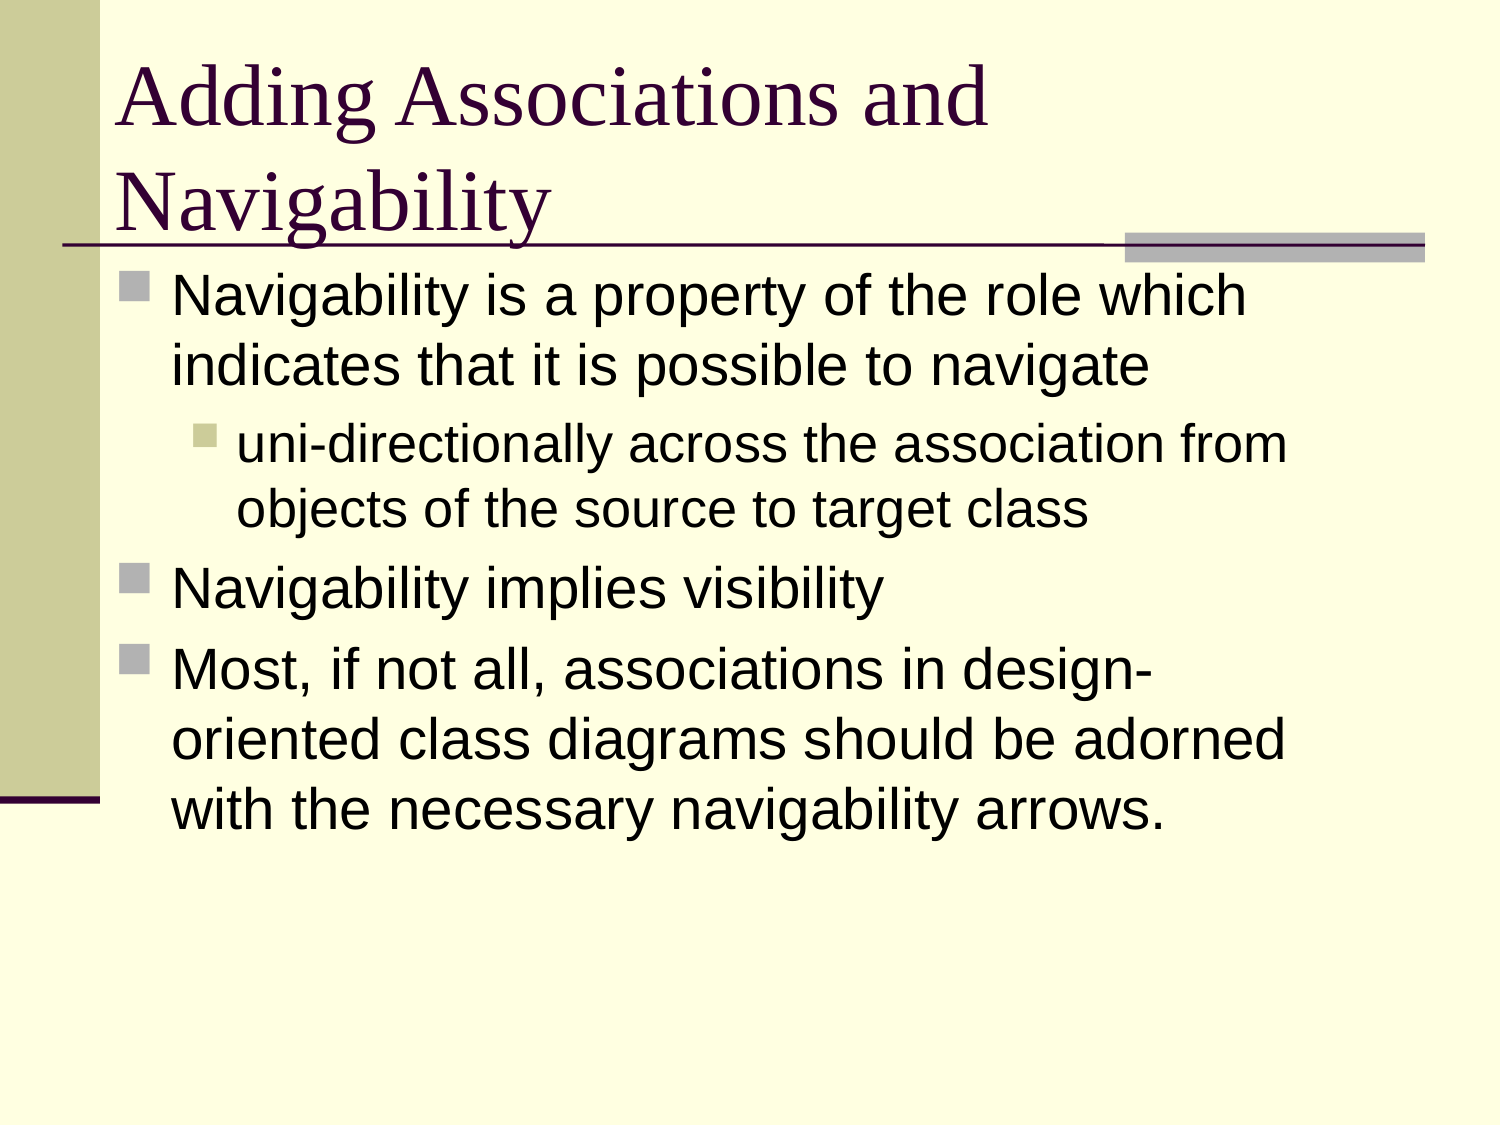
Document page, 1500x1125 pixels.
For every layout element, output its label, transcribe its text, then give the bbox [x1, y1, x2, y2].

title Adding Associations and Navigability [99, 24, 1299, 249]
list Navigability is a property of the role which indicates that it is possible to navigate uni-directionally across the association from objects of the source to target class Navigability implies visibility Most, if not all, associations in design-oriented class diagrams should be adorned with the necessary navigability arrows. [99, 249, 1376, 994]
